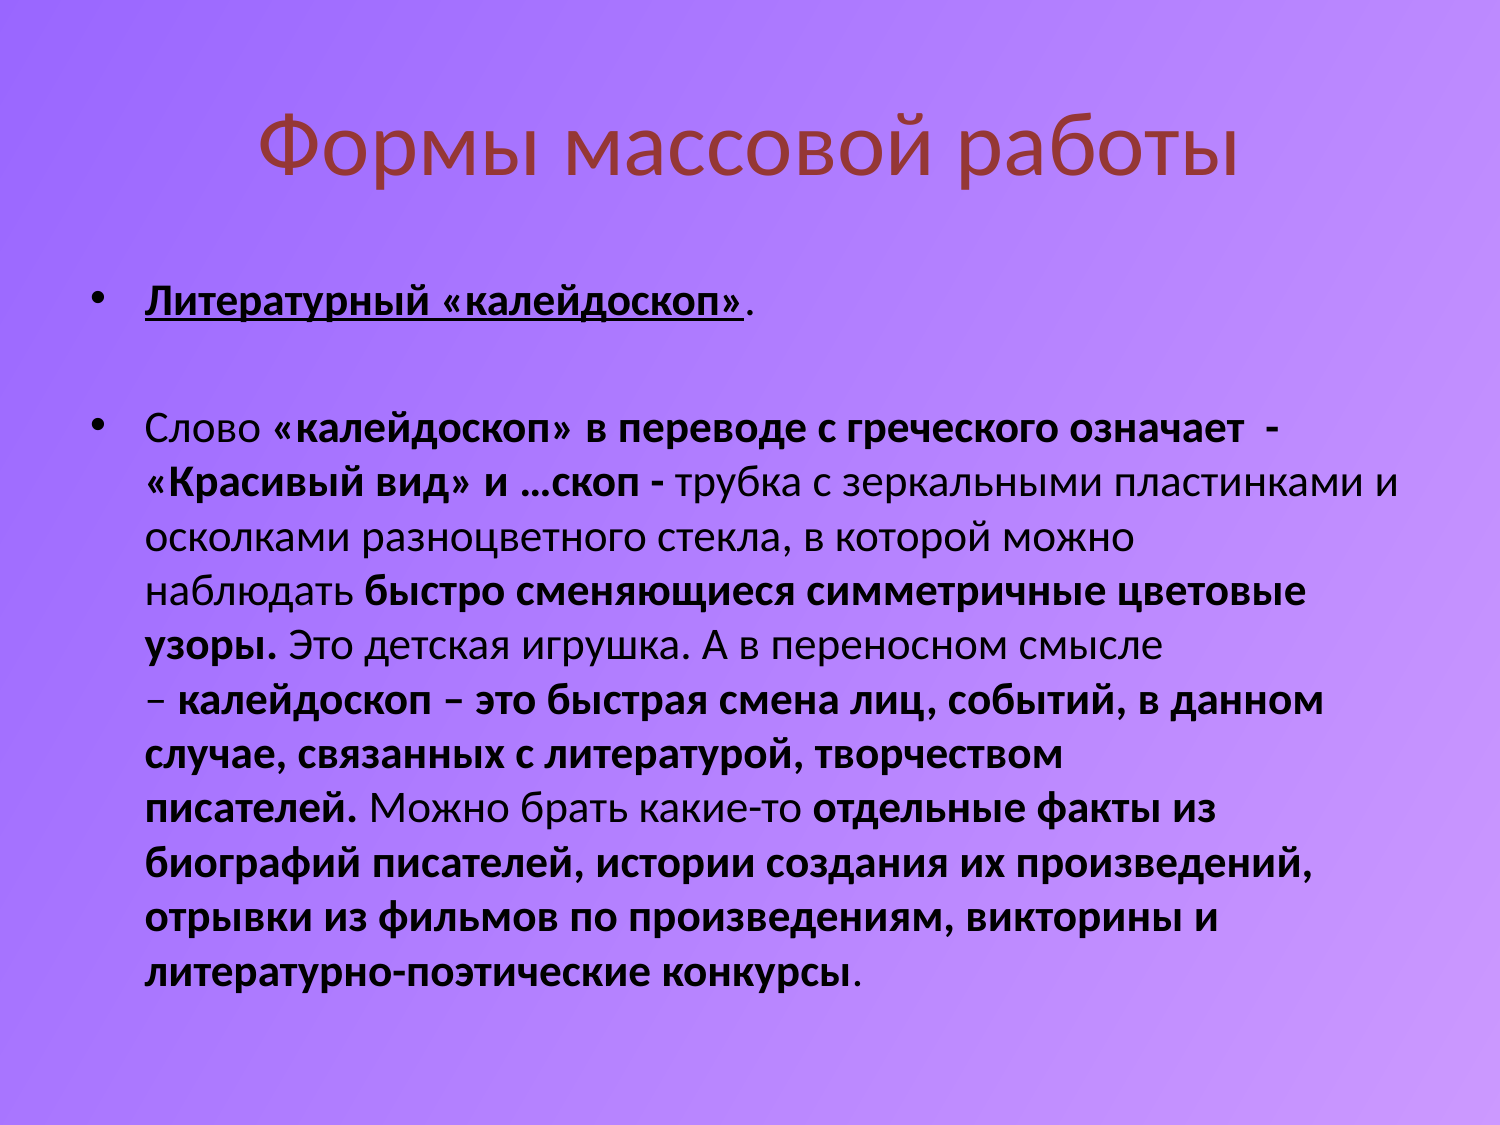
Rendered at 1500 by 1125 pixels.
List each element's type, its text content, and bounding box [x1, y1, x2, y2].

list Литературный «калейдоскоп». Слово «калейдоскоп» в переводе с греческого означает - «Красивый вид» и …скоп - трубка с зеркальными пластинками и осколками разноцветного стекла, в которой можно наблюдать быстро сменяющиеся симметричные цветовые узоры. Это детская игрушка. А в переносном смысле – калейдоскоп – это быстрая смена лиц, событий, в данном случае, связанных с литературой, творчеством писателей. Можно брать какие-то отдельные факты из биографий писателей, истории создания их произведений, отрывки из фильмов по произведениям, викторины и литературно-поэтические конкурсы. [75, 262, 1425, 1005]
title Формы массовой работы [75, 45, 1425, 233]
